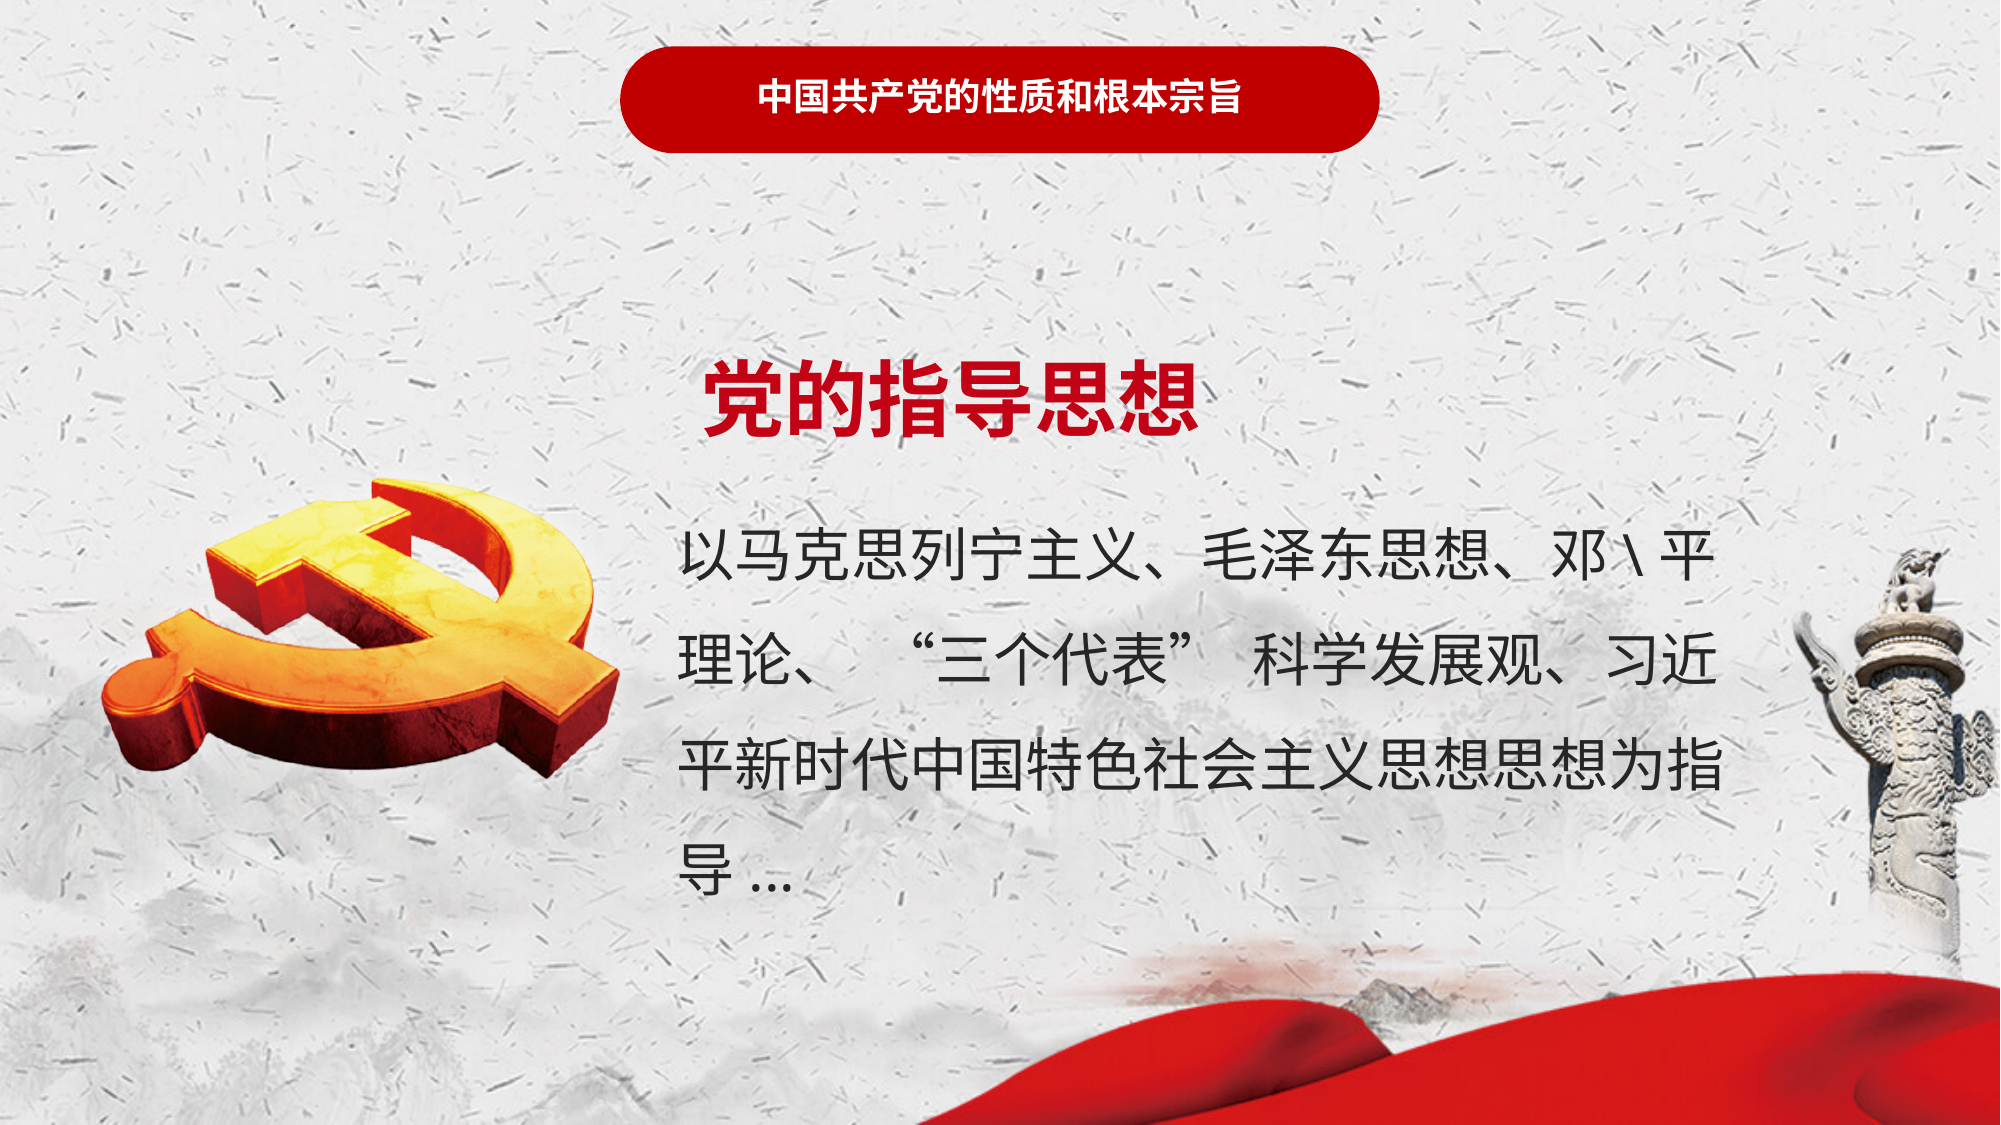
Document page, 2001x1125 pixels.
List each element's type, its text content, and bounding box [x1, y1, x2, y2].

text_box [620, 42, 1380, 154]
text_box 以马克思列宁主义、毛泽东思想、邓\平理论、 “三个代表” 科学发展观、习近平新时代中国特色社会主义思想思想为指导... [662, 468, 1741, 919]
picture [0, 0, 2000, 1125]
text_box 党的指导思想 [686, 339, 1547, 455]
